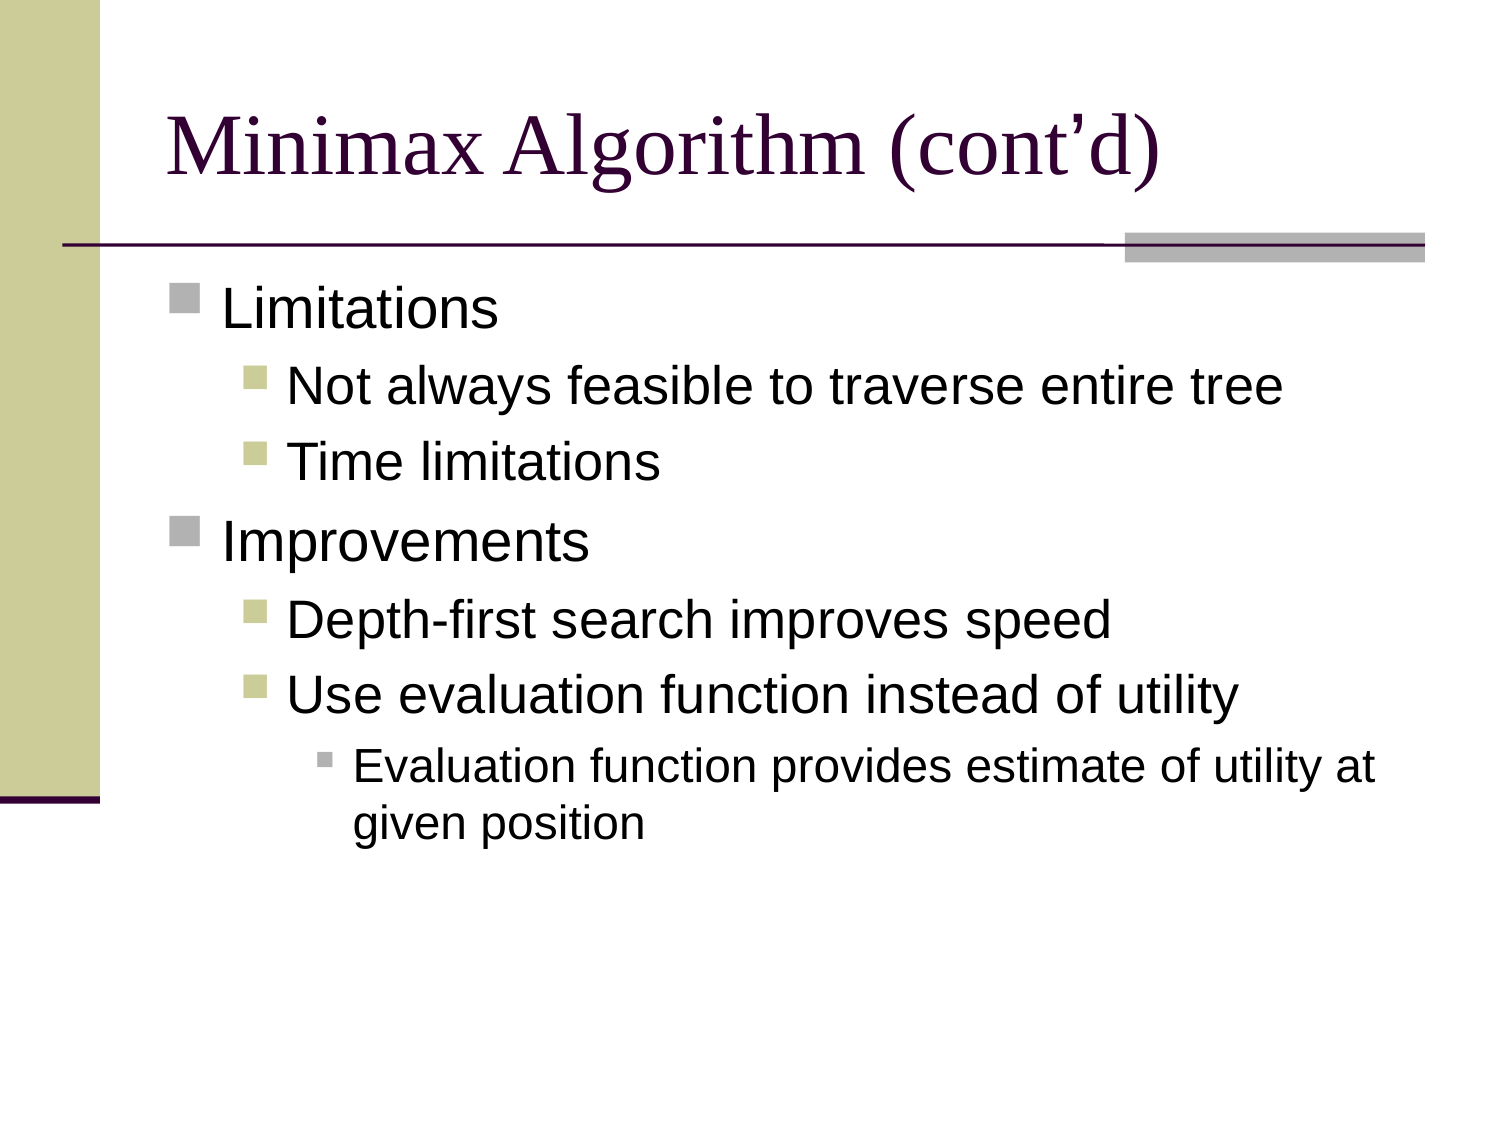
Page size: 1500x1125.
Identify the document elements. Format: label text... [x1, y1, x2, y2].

list Limitations Not always feasible to traverse entire tree Time limitations Improvements Depth-first search improves speed Use evaluation function instead of utility Evaluation function provides estimate of utility at given position [149, 262, 1426, 1006]
title Minimax Algorithm (cont’d) [149, 45, 1426, 234]
